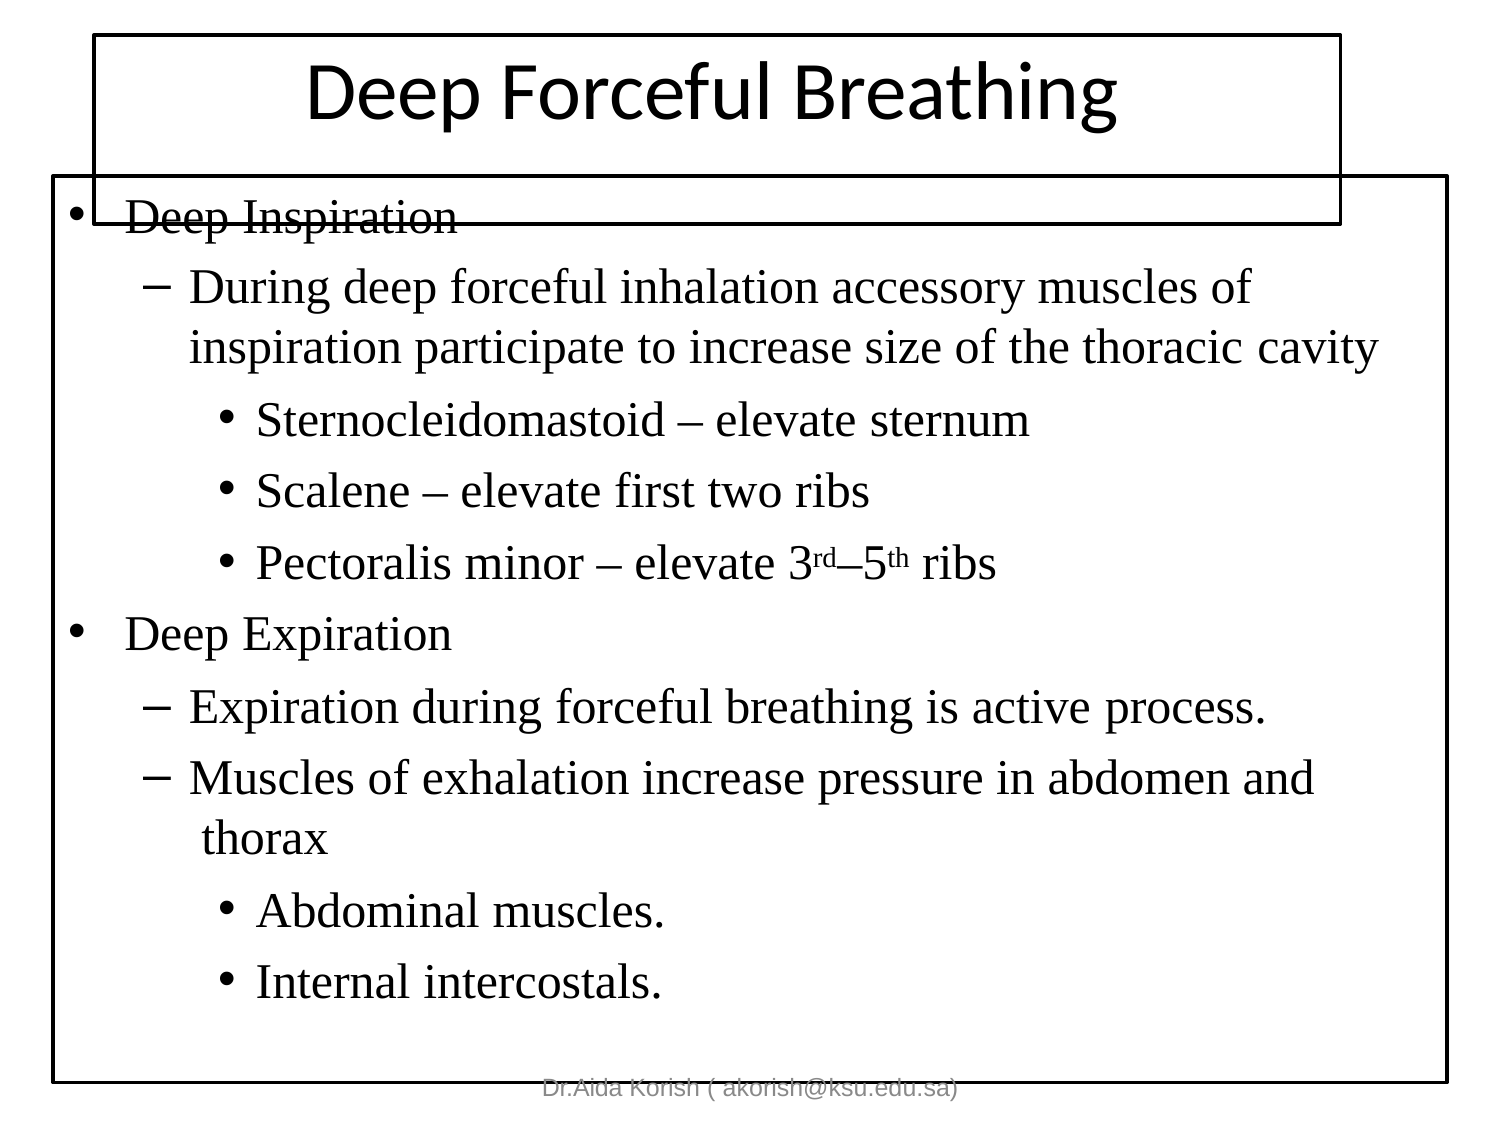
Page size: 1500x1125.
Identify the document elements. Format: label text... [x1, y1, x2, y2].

text_box [53, 175, 1447, 1083]
title Deep Forceful Breathing [93, 35, 1341, 175]
footer Dr.Aida Korish ( akorish@ksu.edu.sa) [539, 1074, 962, 1125]
text_box Deep Inspiration During deep forceful inhalation accessory muscles of inspiration participate to increase size of the thoracic cavity Sternocleidomastoid – elevate sternum Scalene – elevate first two ribs Pectoralis minor – elevate 3rd–5th ribs Deep Expiration Expiration during forceful breathing is active process. Muscles of exhalation increase pressure in abdomen and thorax Abdominal muscles. Internal intercostals. [66, 183, 1383, 1009]
